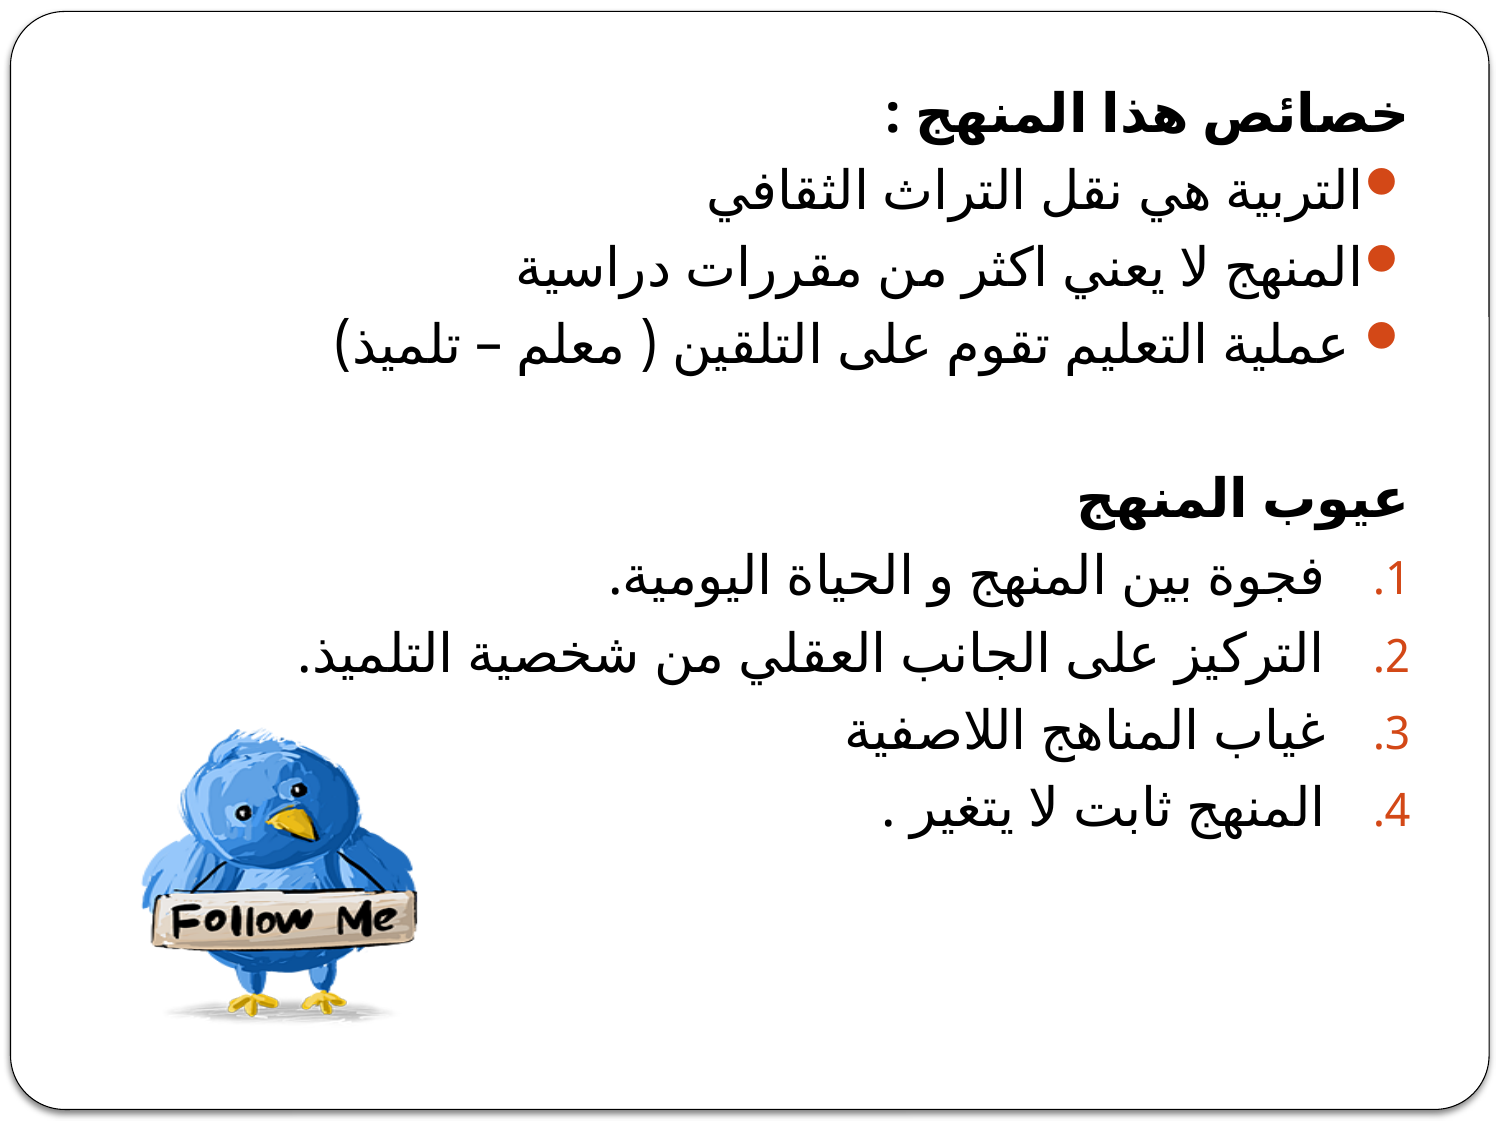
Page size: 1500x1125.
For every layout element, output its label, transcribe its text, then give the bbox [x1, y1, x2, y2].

list خصائص هذا المنهج : التربية هي نقل التراث الثقافي المنهج لا يعني اكثر من مقررات دراسية عملية التعليم تقوم على التلقين ( معلم – تلميذ) عيوب المنهج فجوة بين المنهج و الحياة اليومية. التركيز على الجانب العقلي من شخصية التلميذ. غياب المناهج اللاصفية المنهج ثابت لا يتغير . [75, 70, 1425, 1043]
picture [69, 727, 490, 1028]
